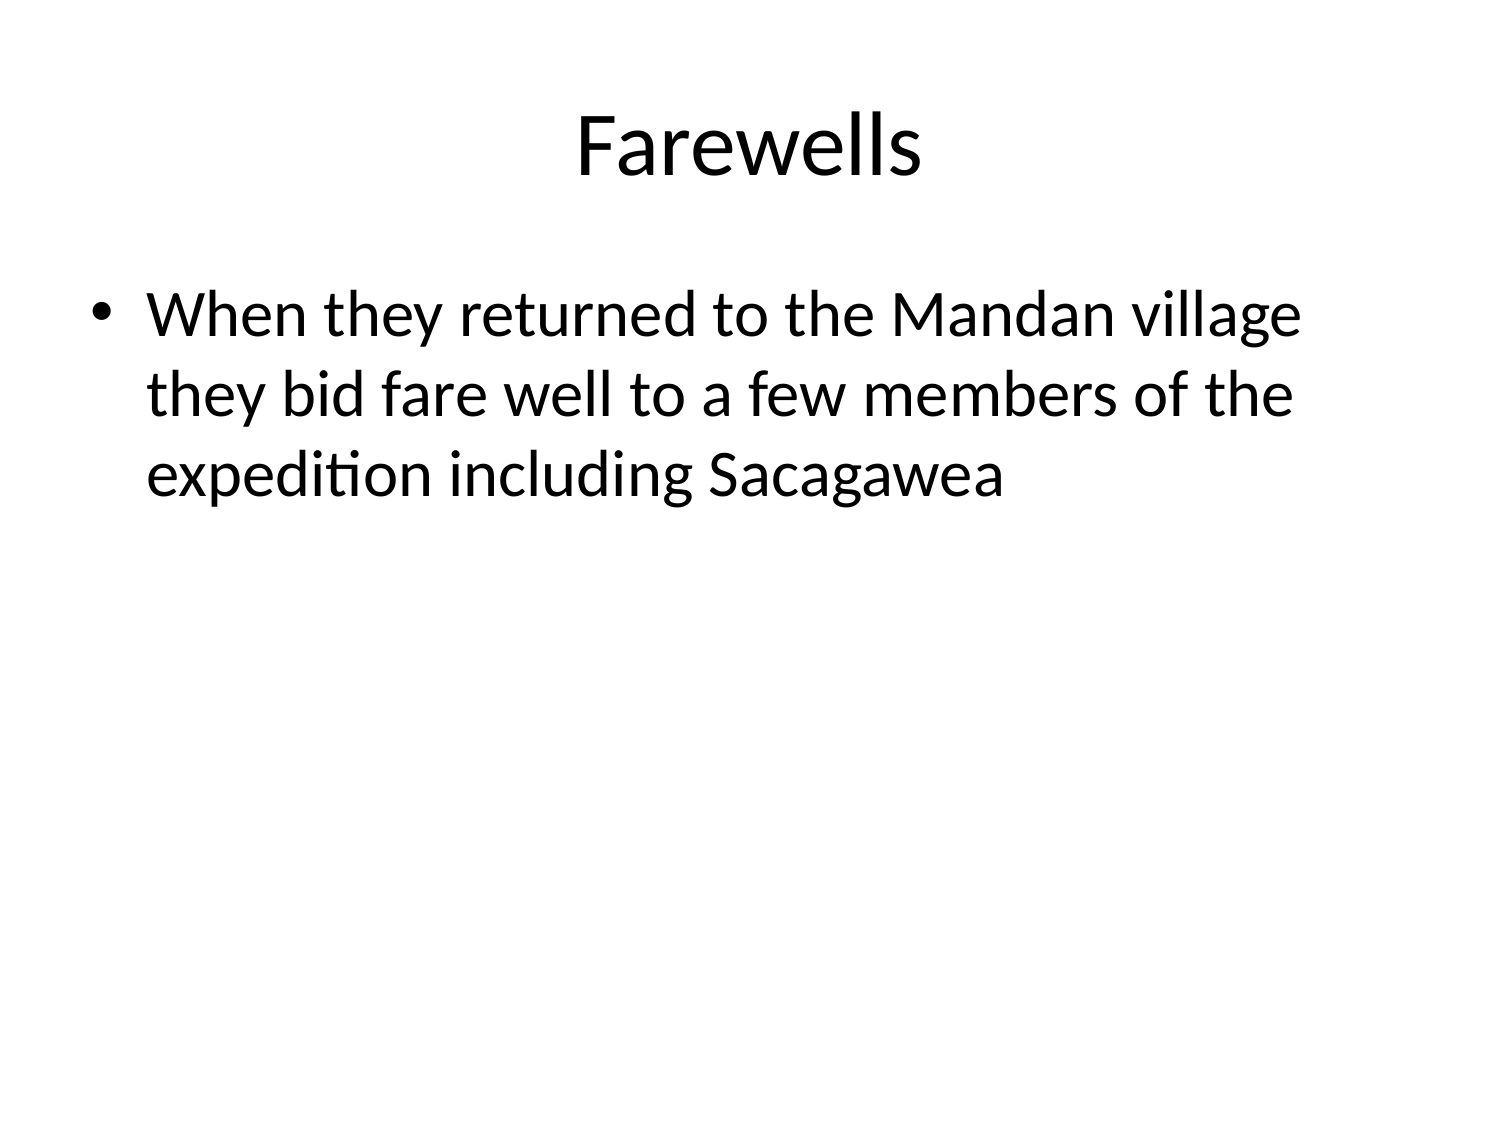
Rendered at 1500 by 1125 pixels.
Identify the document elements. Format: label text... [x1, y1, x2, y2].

list When they returned to the Mandan village they bid fare well to a few members of the expedition including Sacagawea [75, 262, 1425, 1005]
title Farewells [75, 45, 1425, 233]
